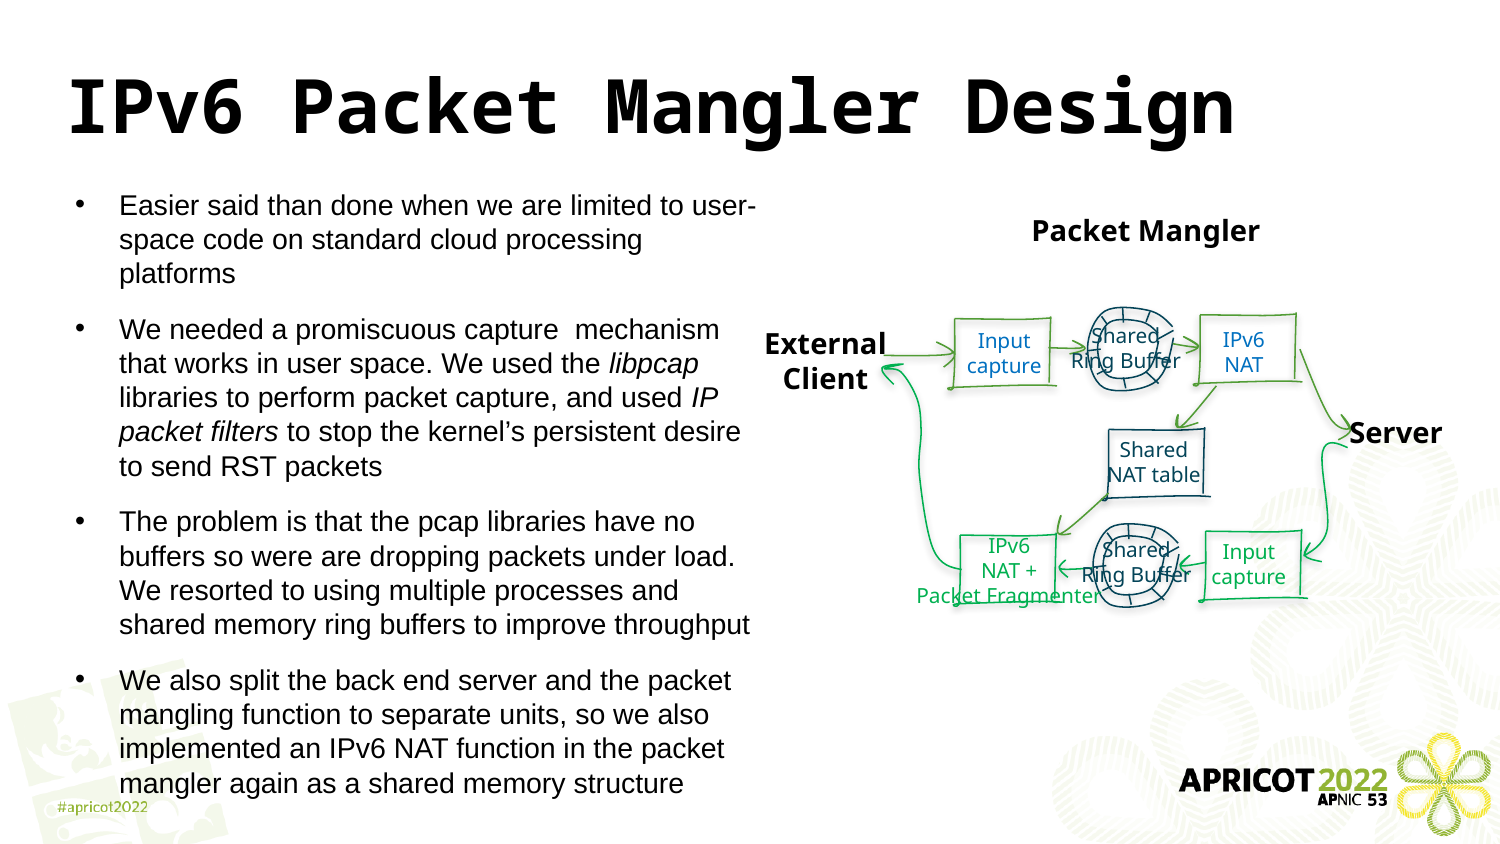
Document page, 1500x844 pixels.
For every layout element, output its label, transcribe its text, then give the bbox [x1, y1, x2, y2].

text_box [1280, 367, 1292, 383]
text_box Server [1334, 406, 1458, 457]
text_box [902, 353, 949, 368]
text_box Shared Ring Buffer [1117, 529, 1207, 594]
text_box [1108, 495, 1202, 499]
text_box [1128, 594, 1133, 605]
list Easier said than done when we are limited to user-space code on standard cloud processing platforms We needed a promiscuous capture mechanism that works in user space. We used the libpcap libraries to perform packet capture, and used IP packet filters to stop the kernel’s persistent desire to send RST packets The problem is that the pcap libraries have no buffers so were are dropping packets under load. We resorted to using multiple processes and shared memory ring buffers to improve throughput We also split the back end server and the packet mangling function to separate units, so we also implemented an IPv6 NAT function in the packet mangler again as a shared memory structure [74, 185, 762, 814]
text_box [935, 341, 949, 350]
text_box IPv6 NAT + Packet Fragmenter [901, 524, 1117, 615]
text_box [1099, 306, 1161, 315]
text_box Shared Ring Buffer [1056, 315, 1196, 381]
text_box [1156, 594, 1165, 601]
text_box [1299, 348, 1334, 430]
text_box Input capture [952, 320, 1057, 385]
text_box [1303, 441, 1346, 563]
text_box [1192, 319, 1208, 387]
text_box [1127, 383, 1150, 392]
text_box [1117, 523, 1163, 529]
text_box IPv6 NAT [1208, 319, 1280, 385]
text_box Shared NAT table [1092, 429, 1216, 495]
text_box [1072, 495, 1108, 524]
text_box [1293, 312, 1297, 379]
picture [0, 0, 1500, 844]
text_box [1057, 514, 1062, 524]
text_box [900, 371, 946, 524]
text_box [947, 385, 1058, 391]
text_box Input capture [1196, 531, 1301, 596]
text_box Packet Mangler [1016, 205, 1276, 255]
text_box [1175, 385, 1217, 429]
text_box External Client [749, 317, 902, 403]
text_box [1133, 598, 1156, 608]
text_box [1095, 381, 1122, 392]
text_box [1198, 596, 1299, 604]
title IPv6 Packet Mangler Design [64, 33, 1436, 175]
text_box [1117, 602, 1127, 608]
text_box [1200, 313, 1295, 317]
